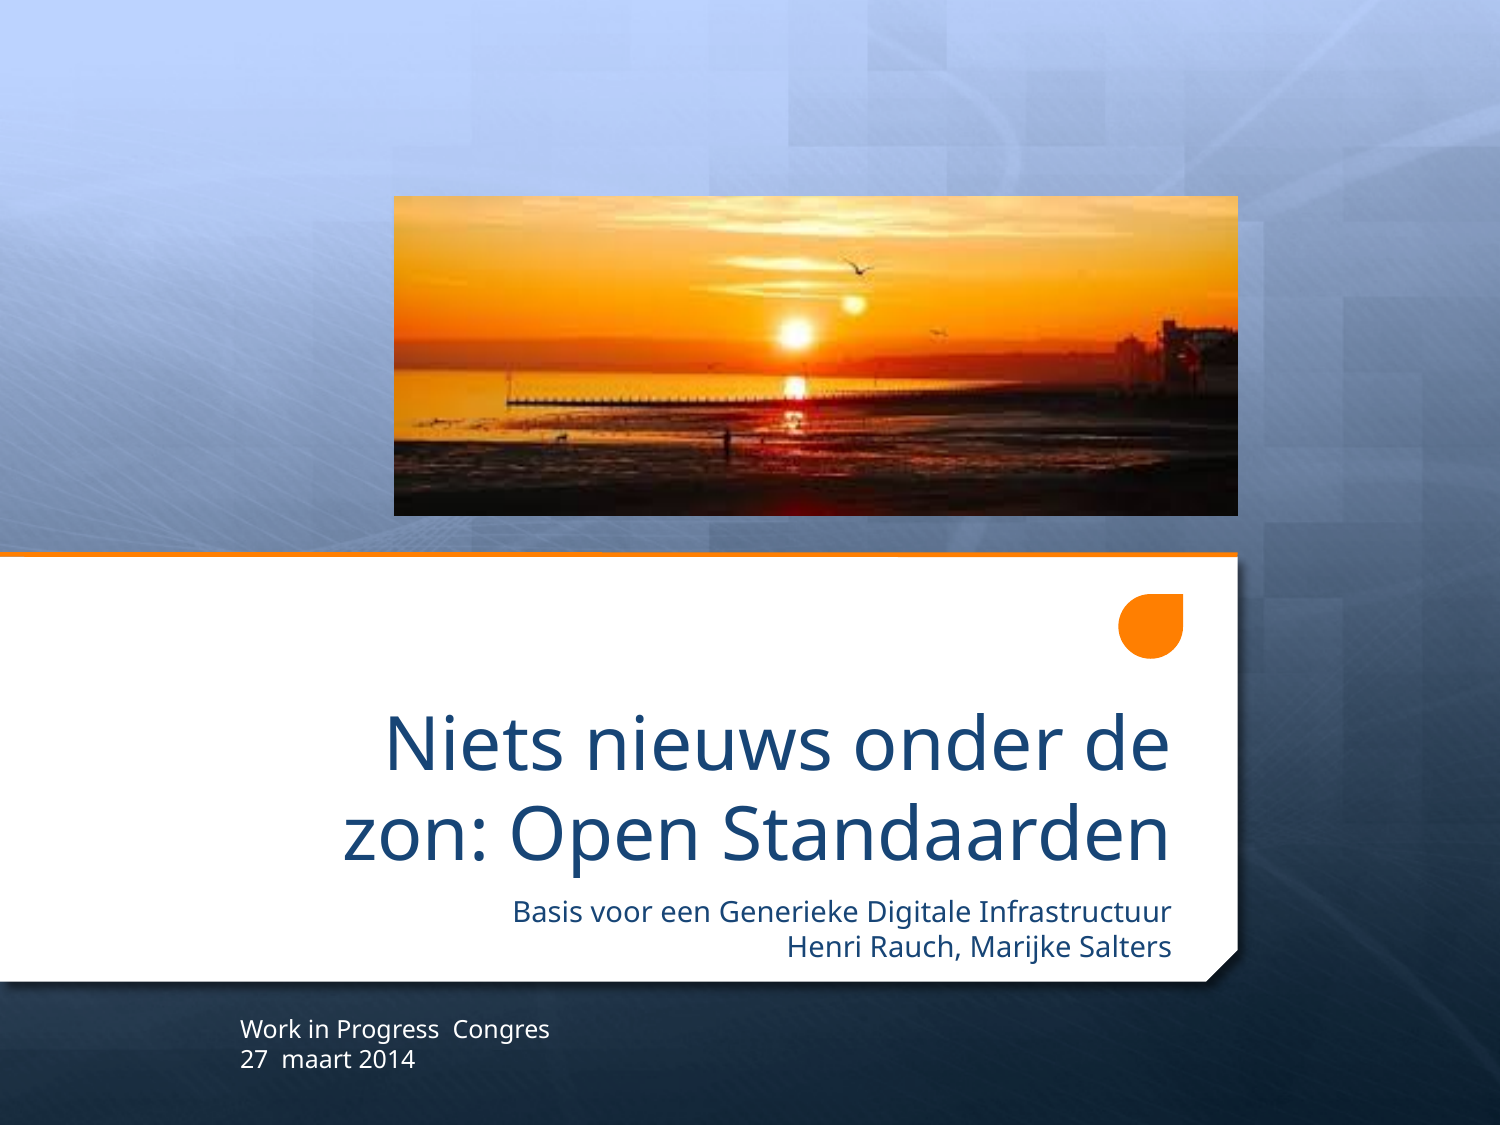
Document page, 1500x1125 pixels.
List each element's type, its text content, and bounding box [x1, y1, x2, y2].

picture [393, 195, 1239, 516]
text_box Work in Progress Congres 27 maart 2014 [224, 1005, 1188, 1100]
title Niets nieuws onder de zon: Open Standaarden [225, 641, 1188, 883]
subtitle Basis voor een Generieke Digitale Infrastructuur Henri Rauch, Marijke Salters [225, 885, 1188, 980]
